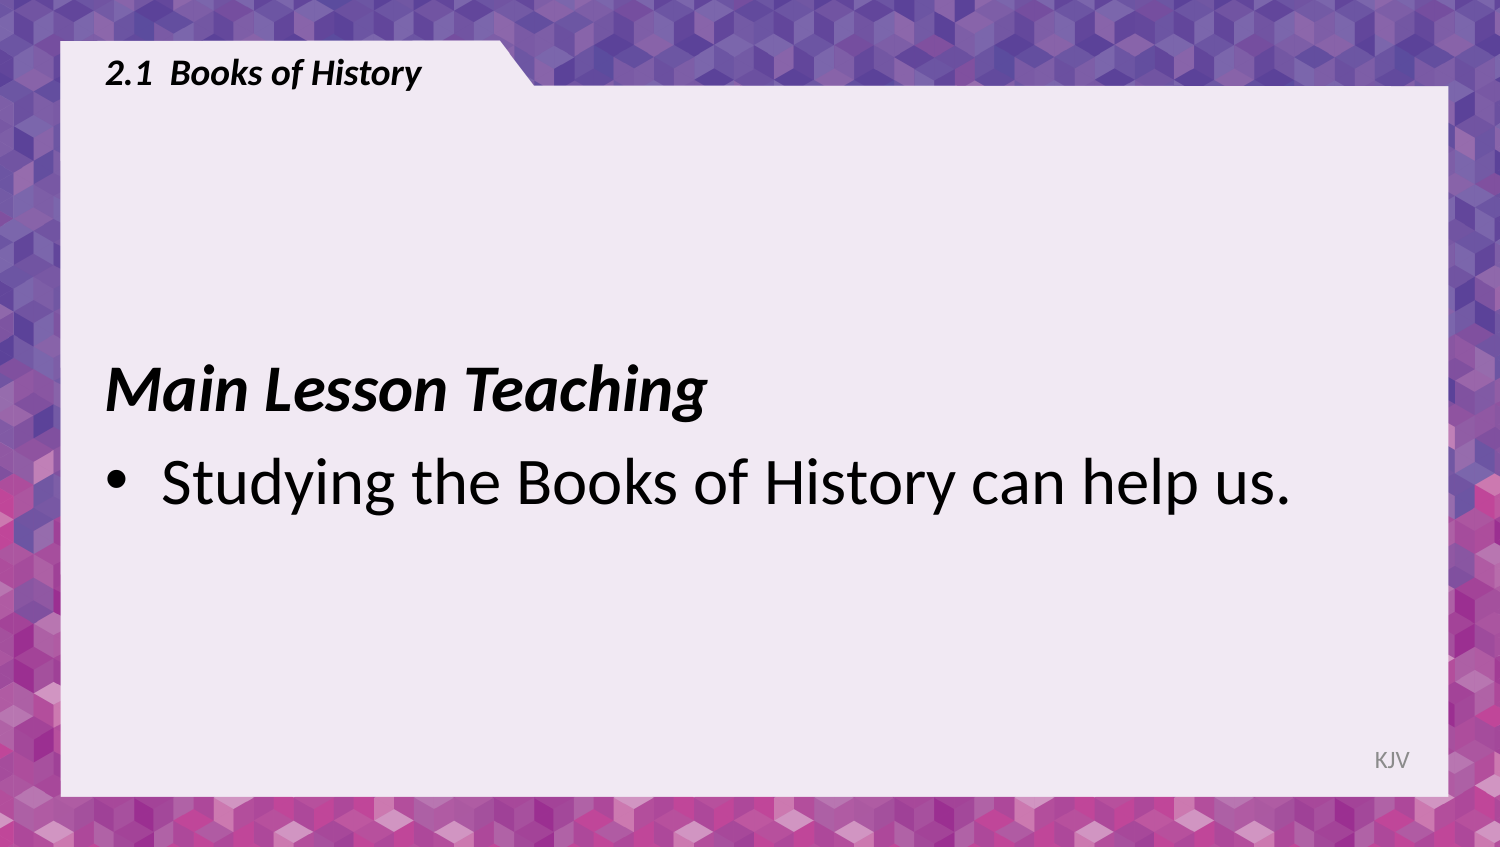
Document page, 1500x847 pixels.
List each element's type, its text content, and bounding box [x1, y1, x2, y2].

picture [0, 0, 1500, 847]
footer KJV [950, 736, 1425, 782]
title 2.1 Books of History [89, 33, 1420, 108]
list Main Lesson Teaching Studying the Books of History can help us. [89, 141, 1403, 722]
